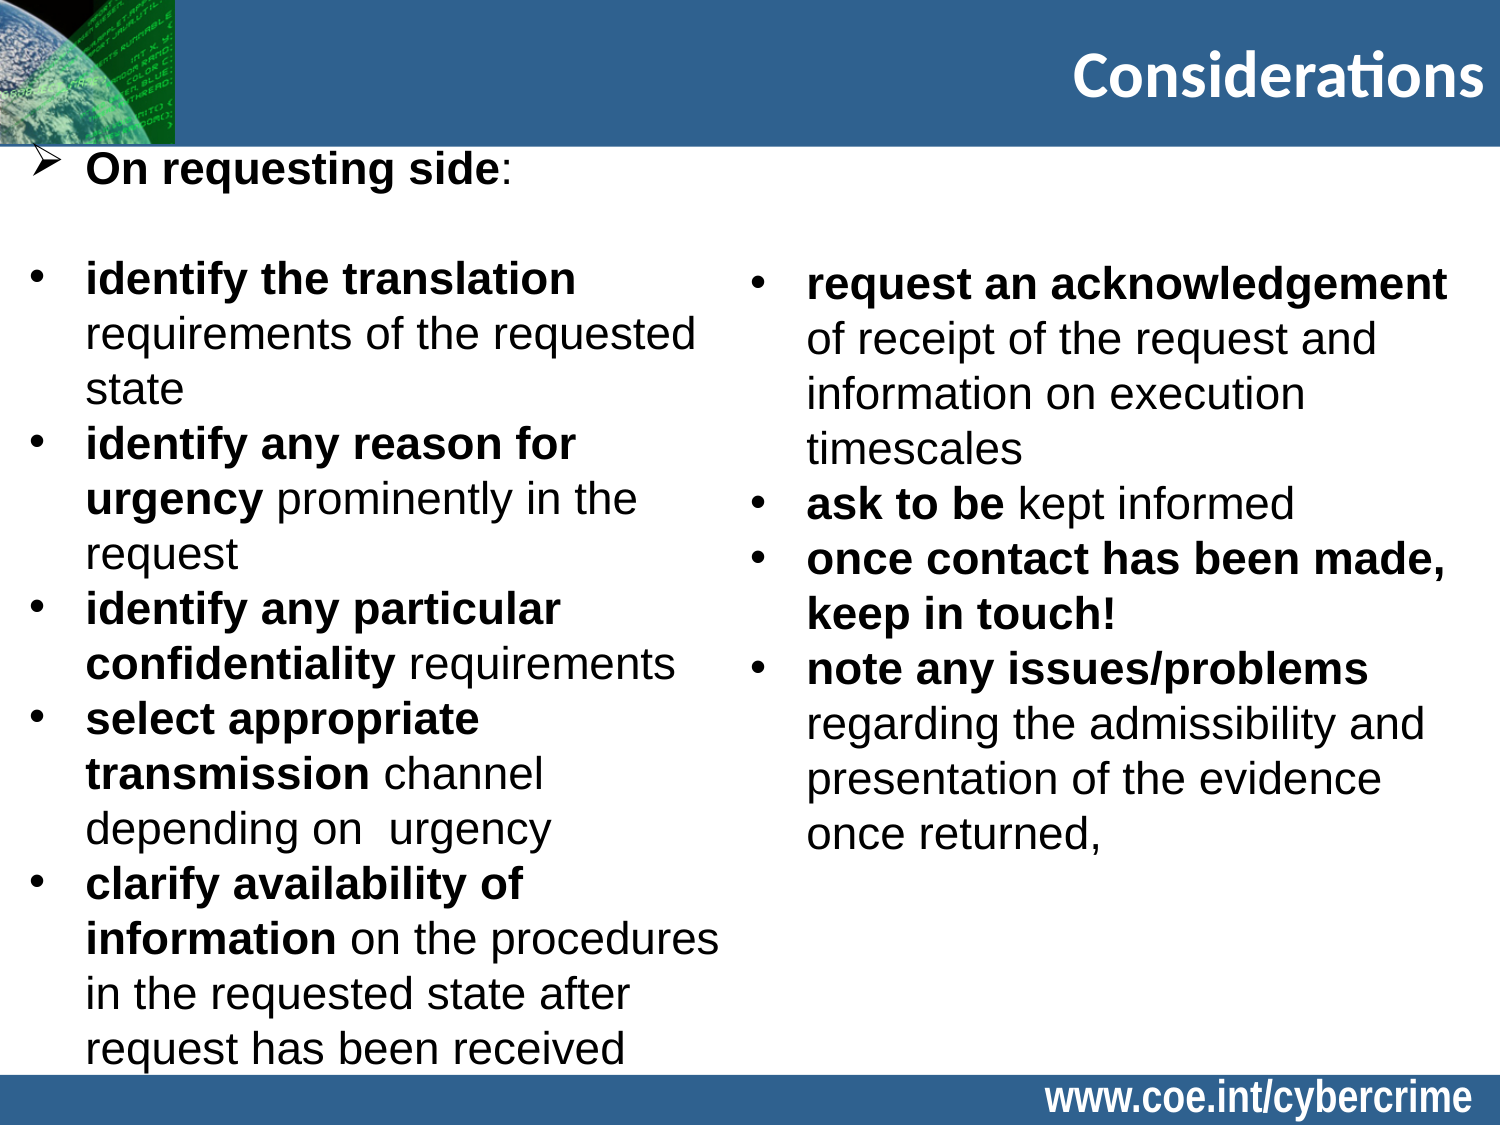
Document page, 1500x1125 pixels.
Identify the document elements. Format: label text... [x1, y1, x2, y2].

text_box On requesting side: identify the translation requirements of the requested state identify any reason for urgency prominently in the request identify any particular confidentiality requirements select appropriate transmission channel depending on urgency clarify availability of information on the procedures in the requested state after request has been received [14, 131, 765, 1081]
text_box Considerations [179, 0, 1500, 149]
picture [0, 0, 175, 144]
text_box request an acknowledgement of receipt of the request and information on execution timescales ask to be kept informed once contact has been made, keep in touch! note any issues/problems regarding the admissibility and presentation of the evidence once returned, [735, 246, 1486, 922]
text_box [0, 1073, 1030, 1125]
text_box www.coe.int/cybercrime [1030, 1059, 1500, 1125]
